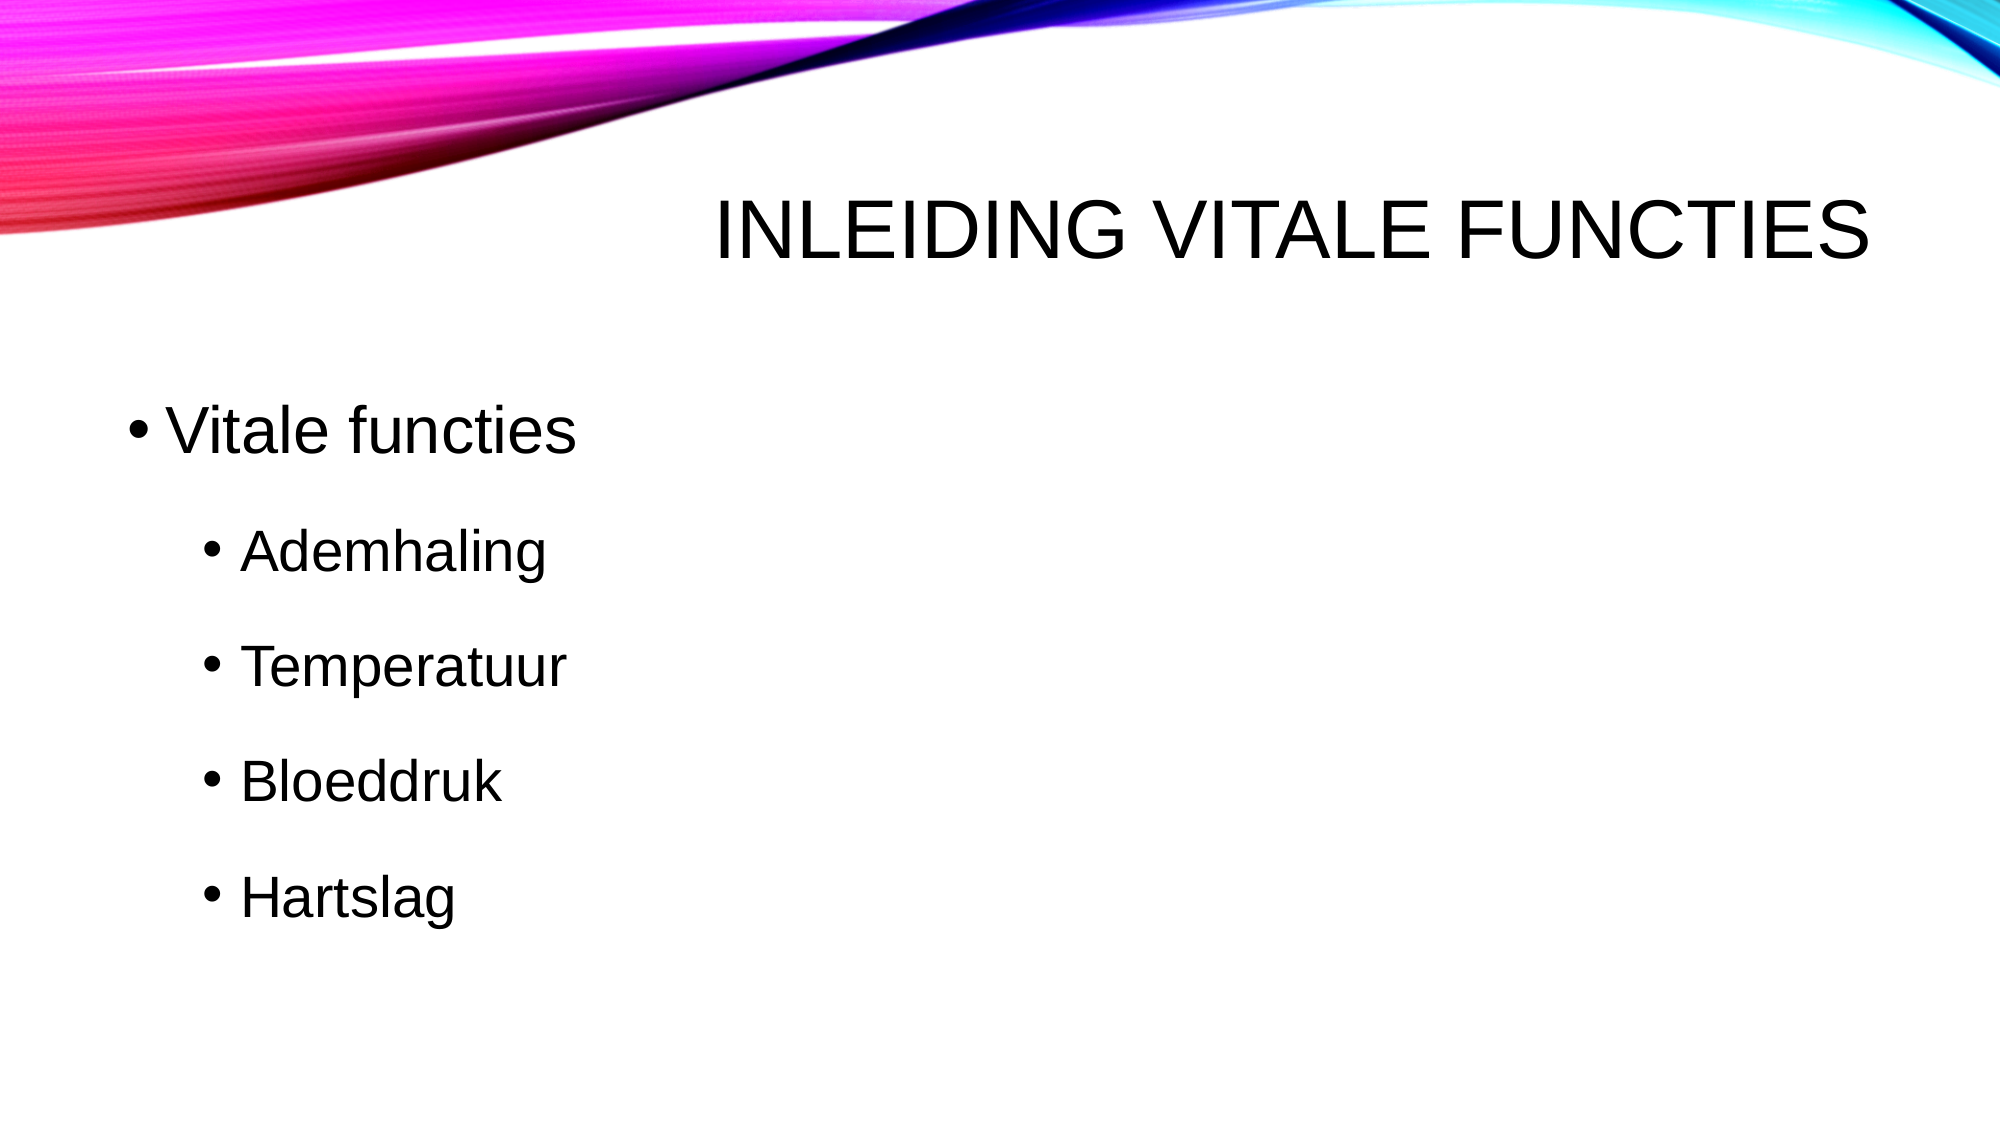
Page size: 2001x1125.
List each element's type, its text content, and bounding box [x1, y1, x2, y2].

picture [1890, 0, 2000, 75]
picture [0, 0, 2000, 237]
title Inleiding vitale functies [474, 125, 1888, 297]
list Vitale functies Ademhaling Temperatuur Bloeddruk Hartslag [112, 297, 1888, 1080]
picture [1910, 0, 2000, 45]
